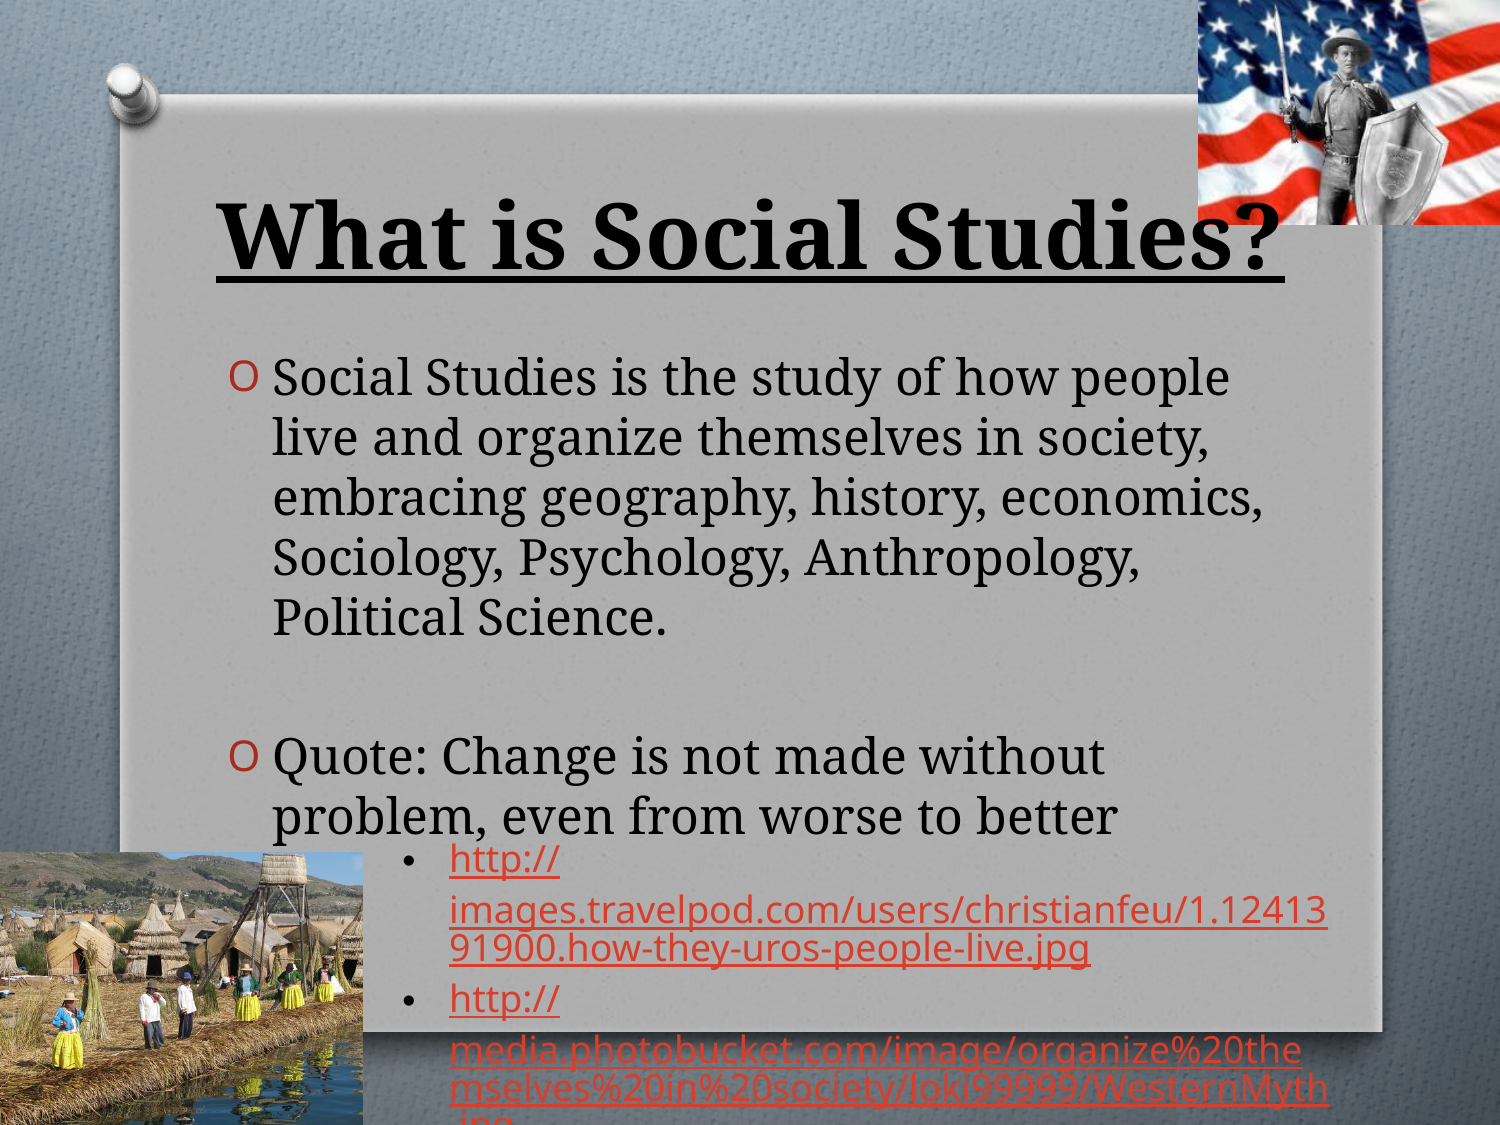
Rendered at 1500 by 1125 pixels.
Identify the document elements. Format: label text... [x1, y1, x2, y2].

text_box http://images.travelpod.com/users/christianfeu/1.1241391900.how-they-uros-people-live.jpg http://media.photobucket.com/image/organize%20themselves%20in%20society/loki99999/WesternMyth.jpg [387, 828, 1350, 1125]
picture [75, 29, 198, 153]
title What is Social Studies? [179, 134, 1323, 332]
picture [0, 852, 363, 1125]
picture [1197, 0, 1500, 226]
list Social Studies is the study of how people live and organize themselves in society, embracing geography, history, economics, Sociology, Psychology, Anthropology, Political Science. Quote: Change is not made without problem, even from worse to better [212, 337, 1298, 929]
